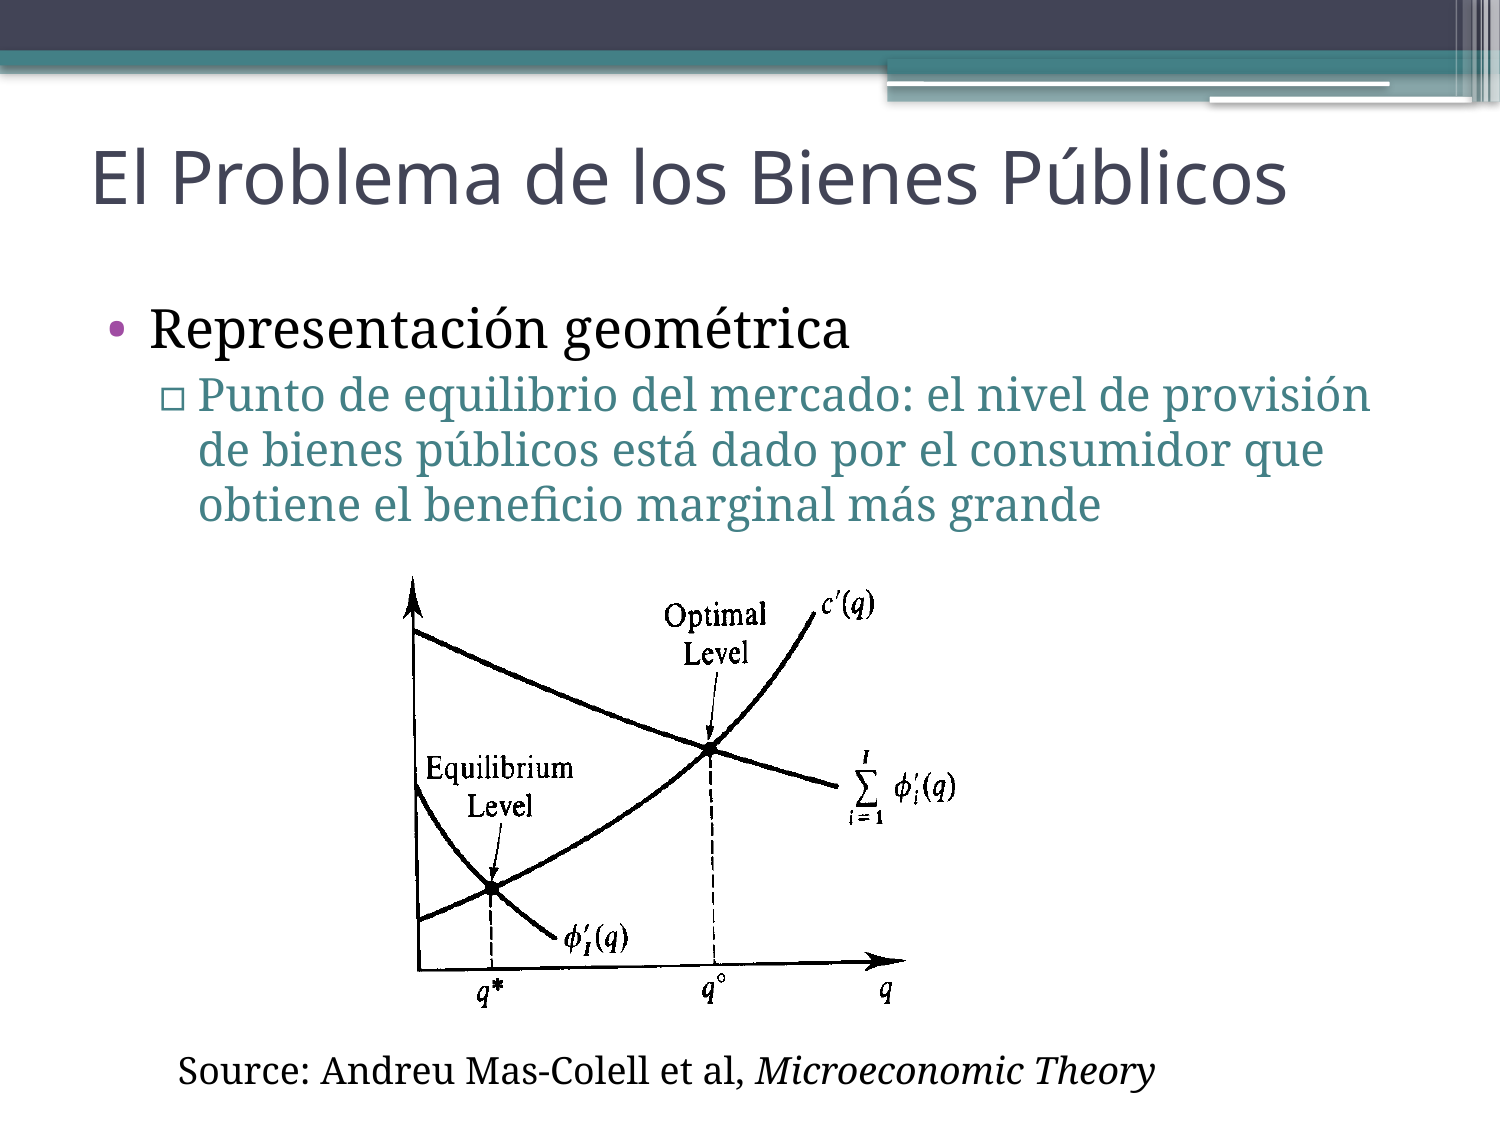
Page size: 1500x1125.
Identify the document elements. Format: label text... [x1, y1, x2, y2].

text_box Source: Andreu Mas-Colell et al, Microeconomic Theory [163, 1039, 1191, 1100]
picture [349, 555, 1006, 1051]
title El Problema de los Bienes Públicos [75, 87, 1425, 263]
list Representación geométrica Punto de equilibrio del mercado: el nivel de provisión de bienes públicos está dado por el consumidor que obtiene el beneficio marginal más grande [75, 287, 1425, 1004]
